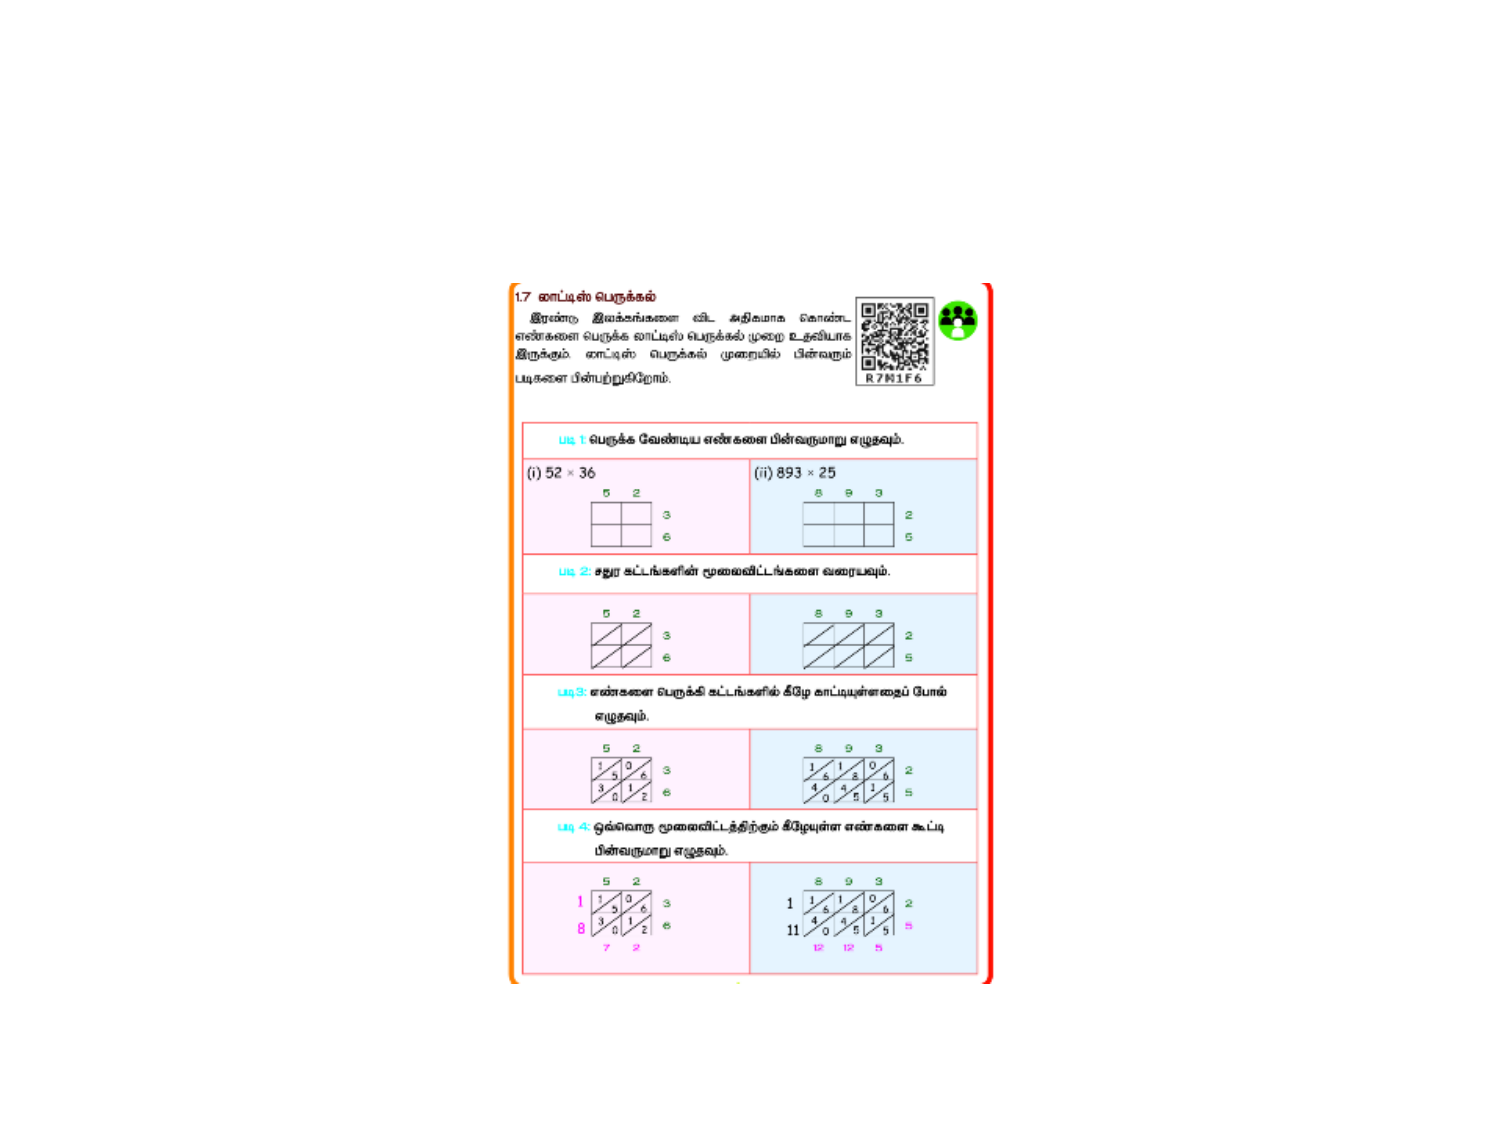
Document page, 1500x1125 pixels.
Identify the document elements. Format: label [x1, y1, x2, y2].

list [494, 283, 1006, 984]
